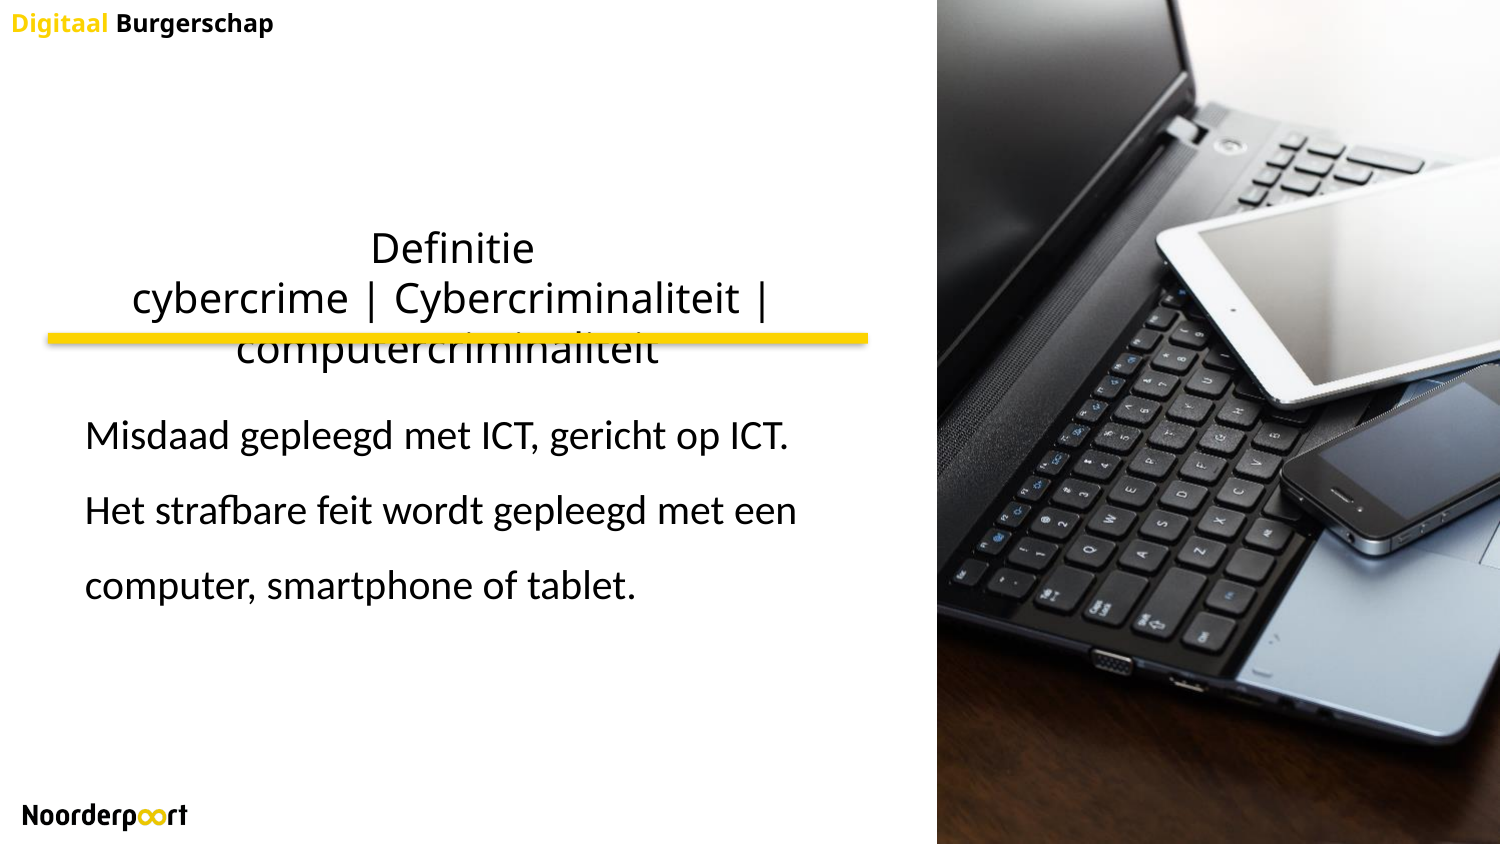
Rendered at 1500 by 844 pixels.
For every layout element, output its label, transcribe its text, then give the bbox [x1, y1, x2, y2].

text_box [47, 332, 869, 344]
picture [937, 0, 1500, 844]
text_box Definitie cybercrime | Cybercriminaliteit | computercriminaliteit [20, 214, 886, 380]
text_box Digitaal Burgerschap [0, 0, 311, 45]
picture [21, 801, 188, 832]
text_box Misdaad gepleegd met ICT, gericht op ICT. Het strafbare feit wordt gepleegd met een computer, smartphone of tablet. [69, 375, 836, 628]
